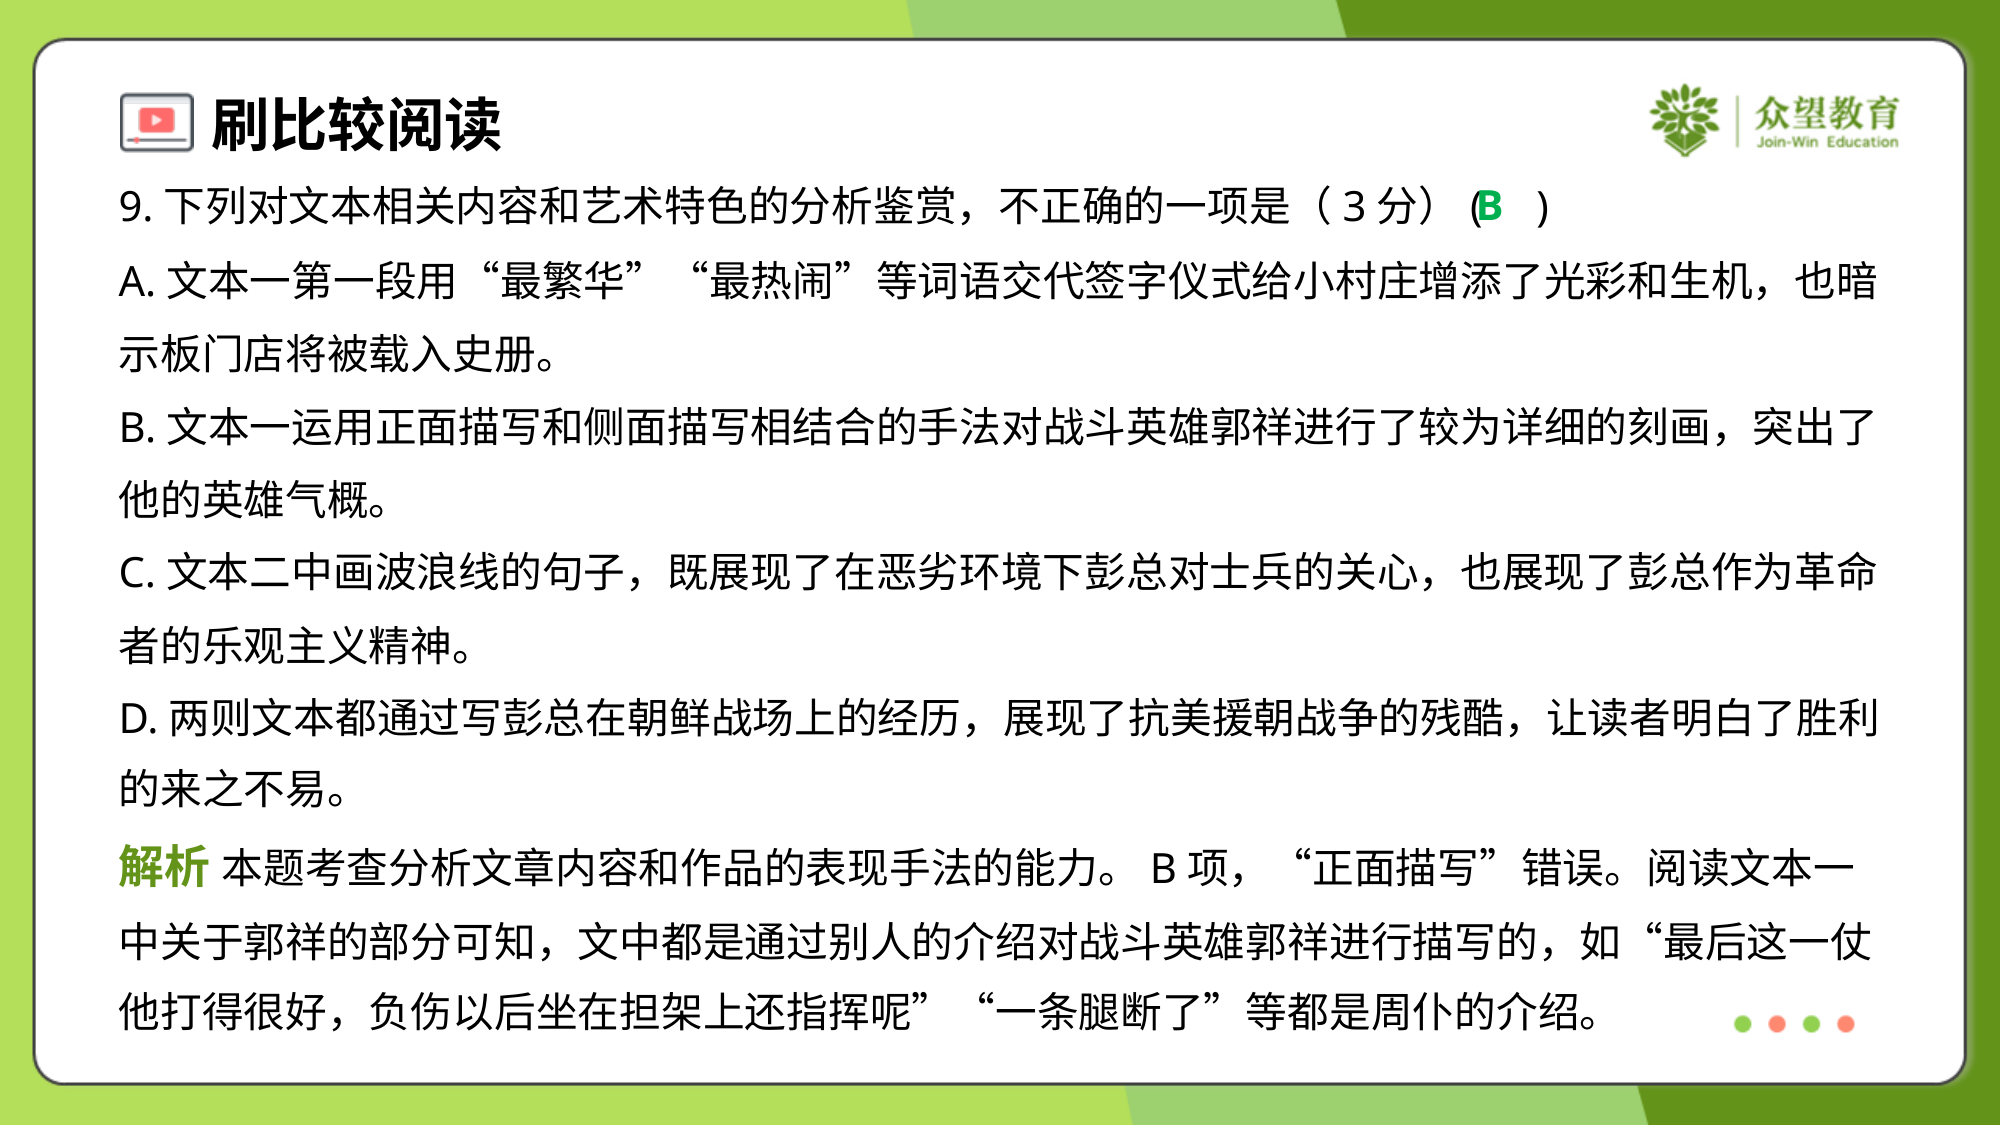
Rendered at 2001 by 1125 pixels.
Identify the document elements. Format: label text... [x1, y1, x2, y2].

text_box 解析 本题考查分析文章内容和作品的表现手法的能力。B项，“正面描写”错误。阅读文本一 中关于郭祥的部分可知，文中都是通过别人的介绍对战斗英雄郭祥进行描写的，如“最后这一仗 他打得很好，负伤以后坐在担架上还指挥呢”“一条腿断了”等都是周仆的介绍。 [118, 819, 1883, 1030]
text_box B [1460, 157, 1519, 222]
text_box A.文本一第一段用“最繁华”“最热闹”等词语交代签字仪式给小村庄增添了光彩和生机，也暗 示板门店将被载入史册。 B.文本一运用正面描写和侧面描写相结合的手法对战斗英雄郭祥进行了较为详细的刻画，突出了 他的英雄气概。 C.文本二中画波浪线的句子，既展现了在恶劣环境下彭总对士兵的关心，也展现了彭总作为革命 者的乐观主义精神。 D.两则文本都通过写彭总在朝鲜战场上的经历，展现了抗美援朝战争的残酷，让读者明白了胜利 的来之不易。 [118, 231, 1883, 806]
text_box 9.下列对文本相关内容和艺术特色的分析鉴赏，不正确的一项是（3分）( ) [118, 158, 1883, 223]
picture [0, 0, 2000, 1125]
